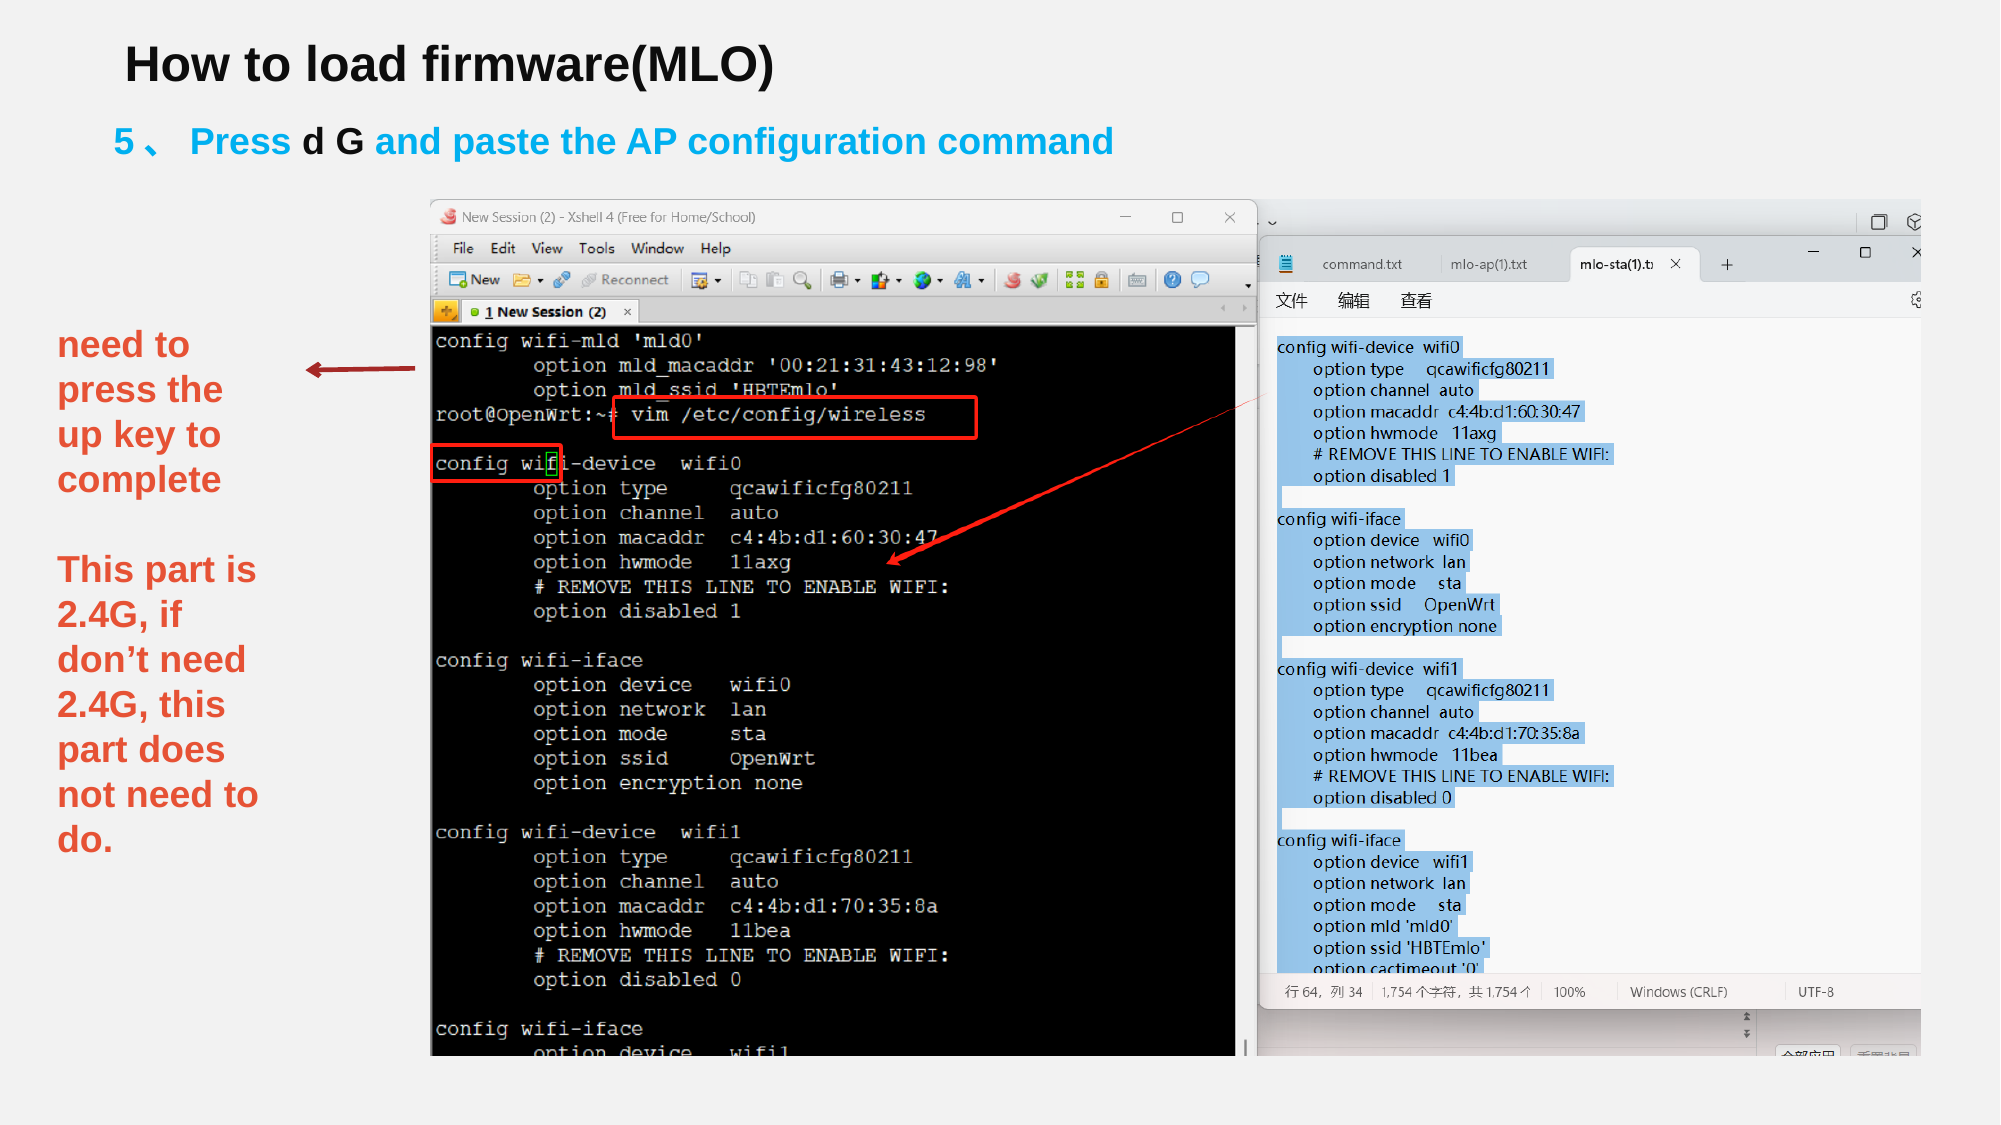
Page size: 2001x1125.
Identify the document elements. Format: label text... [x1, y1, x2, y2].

picture [430, 199, 1921, 1056]
text_box How to load firmware(MLO) [109, 24, 1138, 99]
text_box 5、Press d G and paste the AP configuration command [98, 109, 1463, 217]
text_box need to press the up key to complete This part is 2.4G, if don’t need 2.4G, this part does not need to do. [42, 312, 290, 666]
